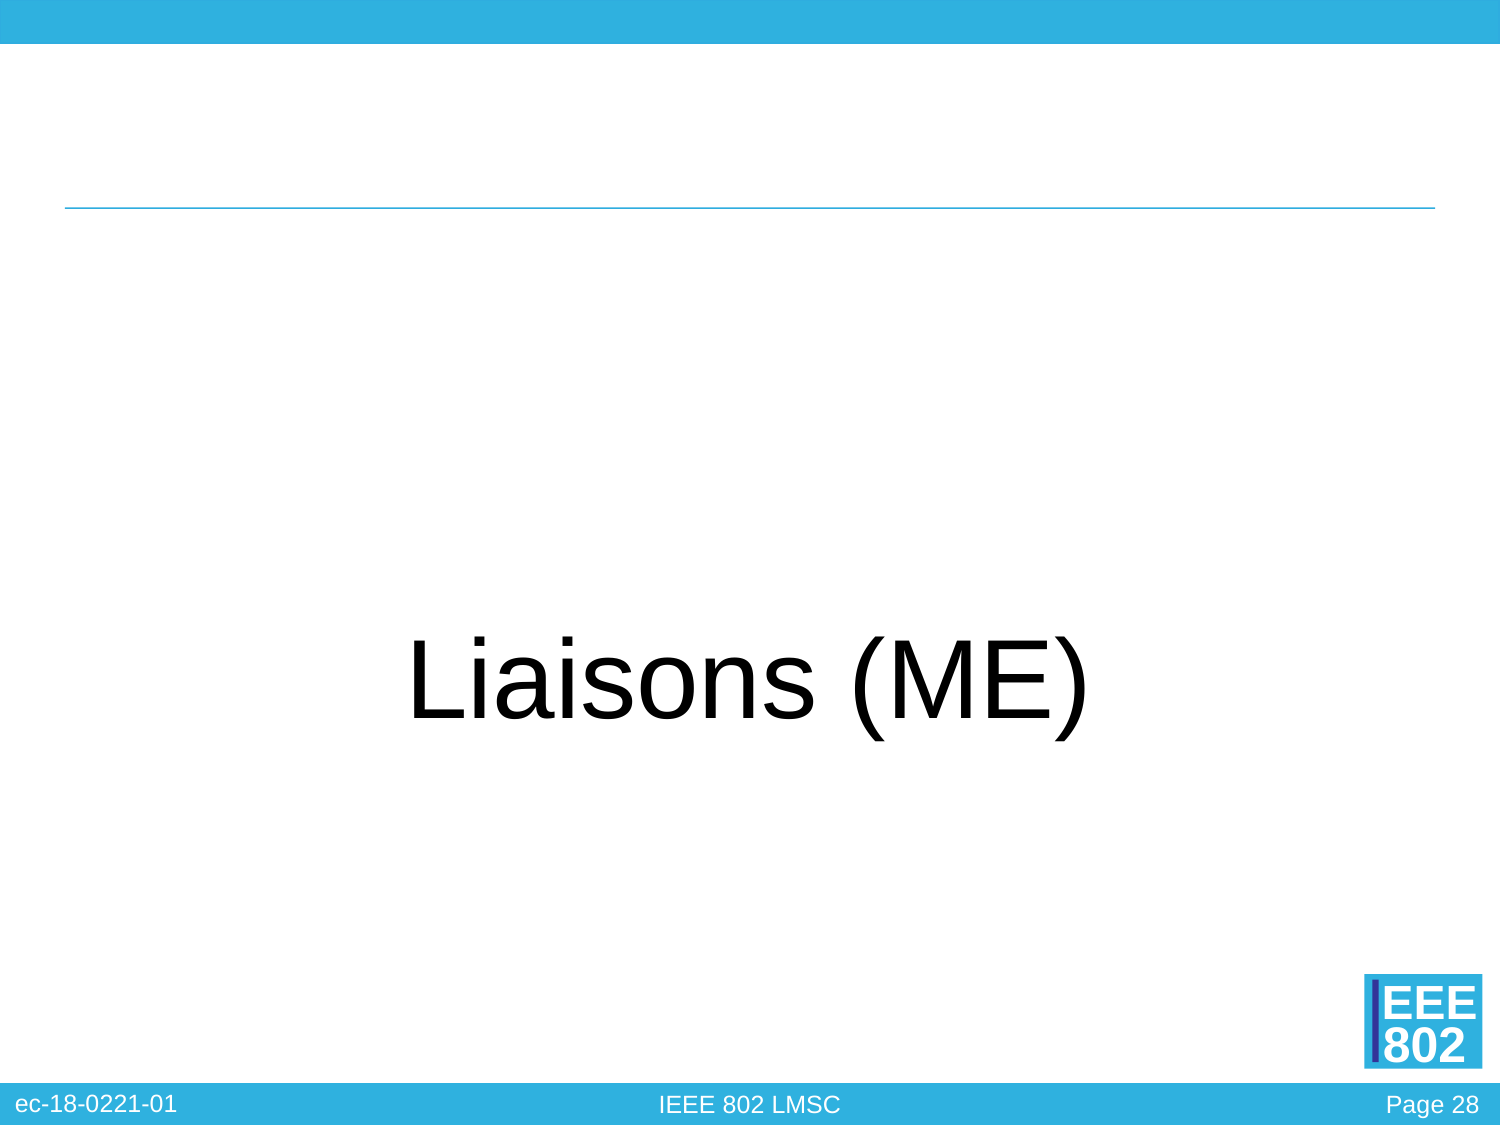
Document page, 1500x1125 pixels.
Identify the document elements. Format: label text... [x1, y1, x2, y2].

title Liaisons (ME) [102, 280, 1397, 749]
